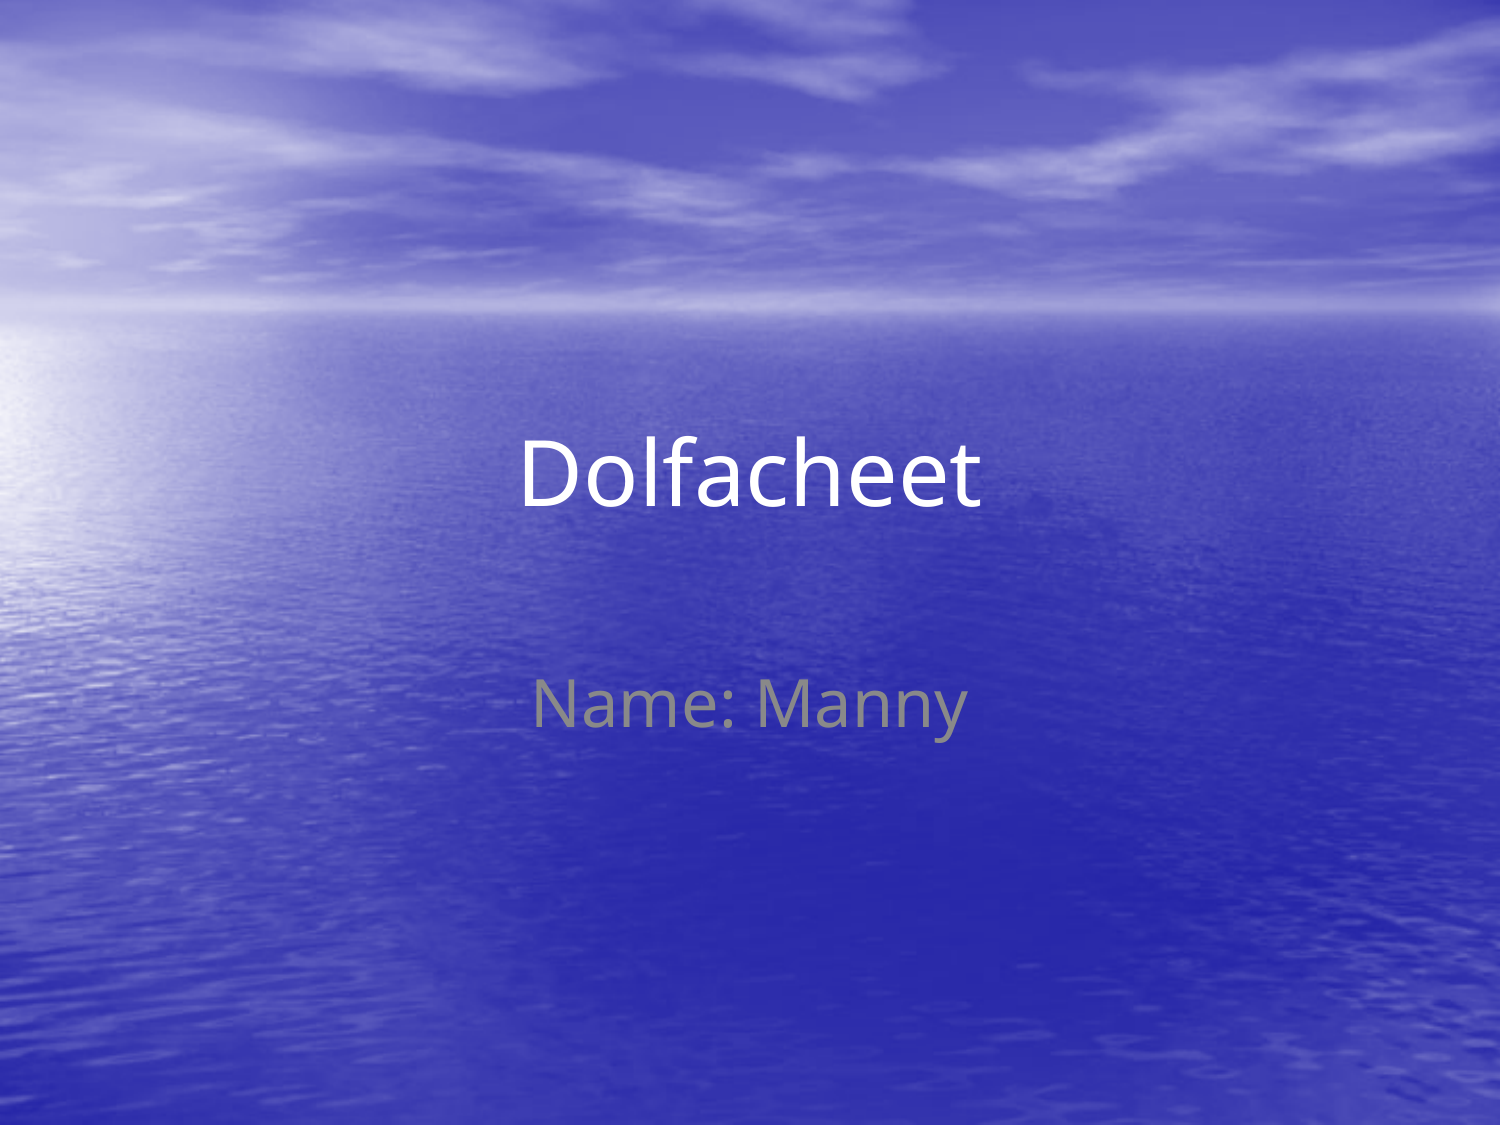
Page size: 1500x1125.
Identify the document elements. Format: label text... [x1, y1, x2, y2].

subtitle Name: Manny [224, 653, 1276, 916]
title Dolfacheet [112, 349, 1388, 591]
